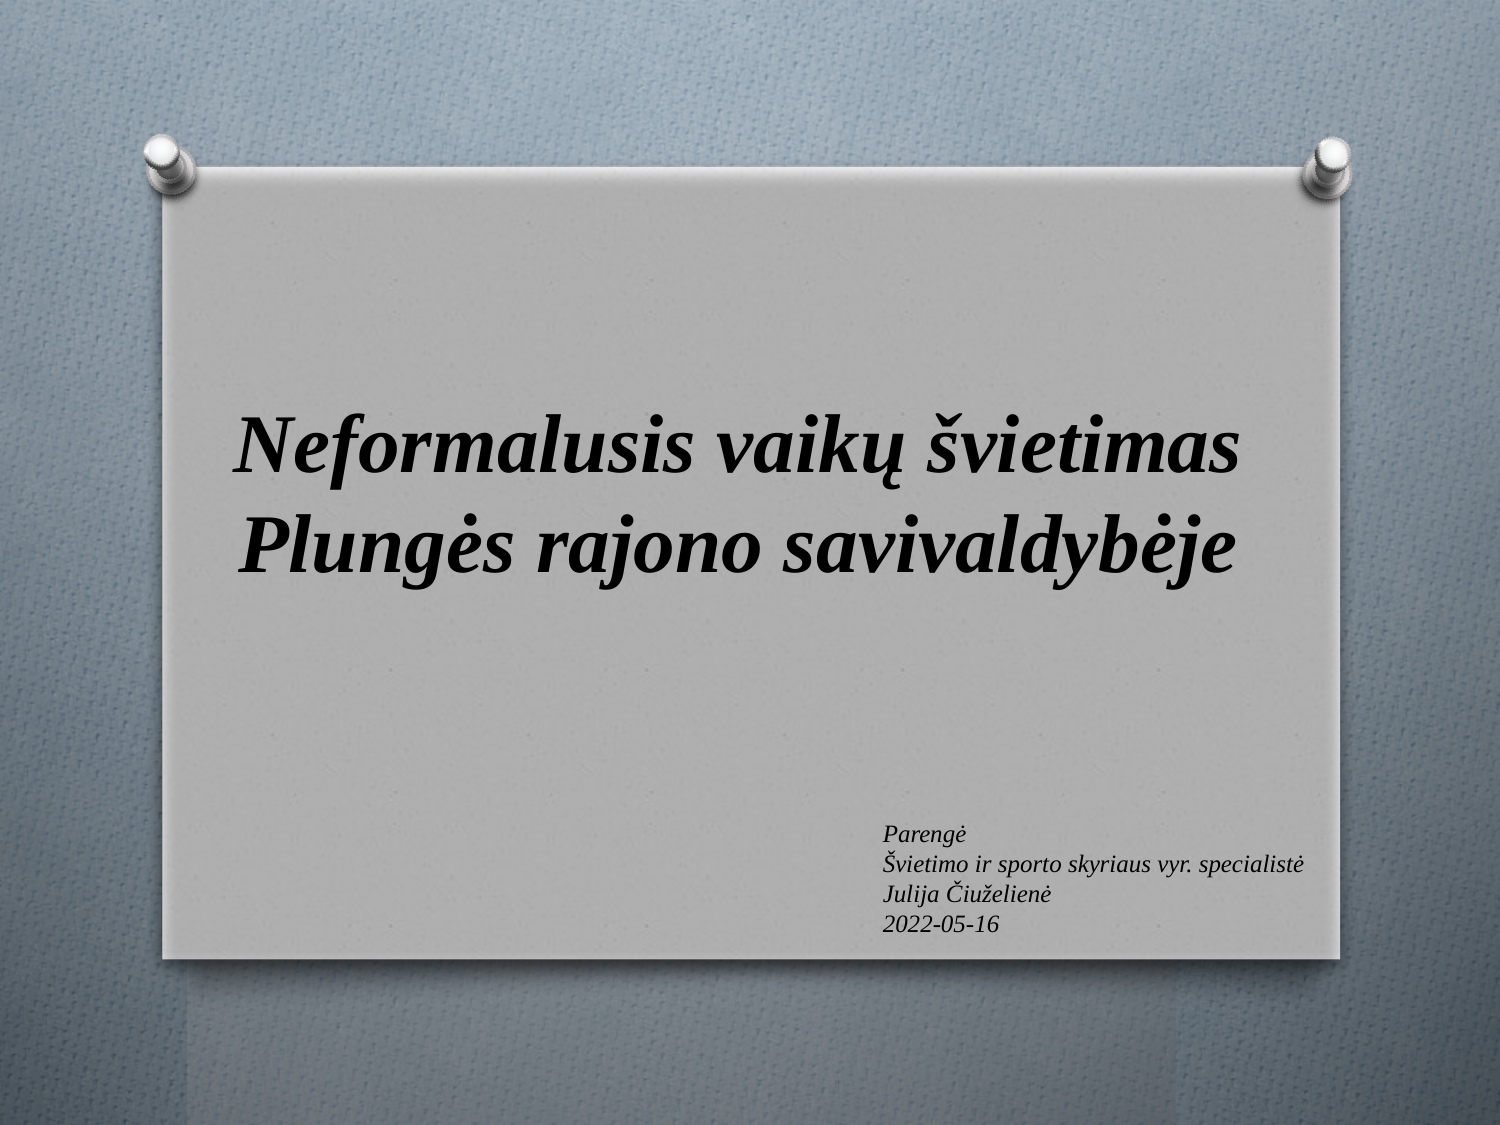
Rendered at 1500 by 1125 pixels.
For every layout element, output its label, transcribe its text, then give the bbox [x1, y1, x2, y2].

text_box Parengė Švietimo ir sporto skyriaus vyr. specialistė Julija Čiuželienė 2022-05-16 [868, 810, 1335, 945]
title Neformalusis vaikų švietimas Plungės rajono savivaldybėje [194, 397, 1283, 598]
picture [112, 100, 235, 224]
picture [1274, 109, 1396, 230]
